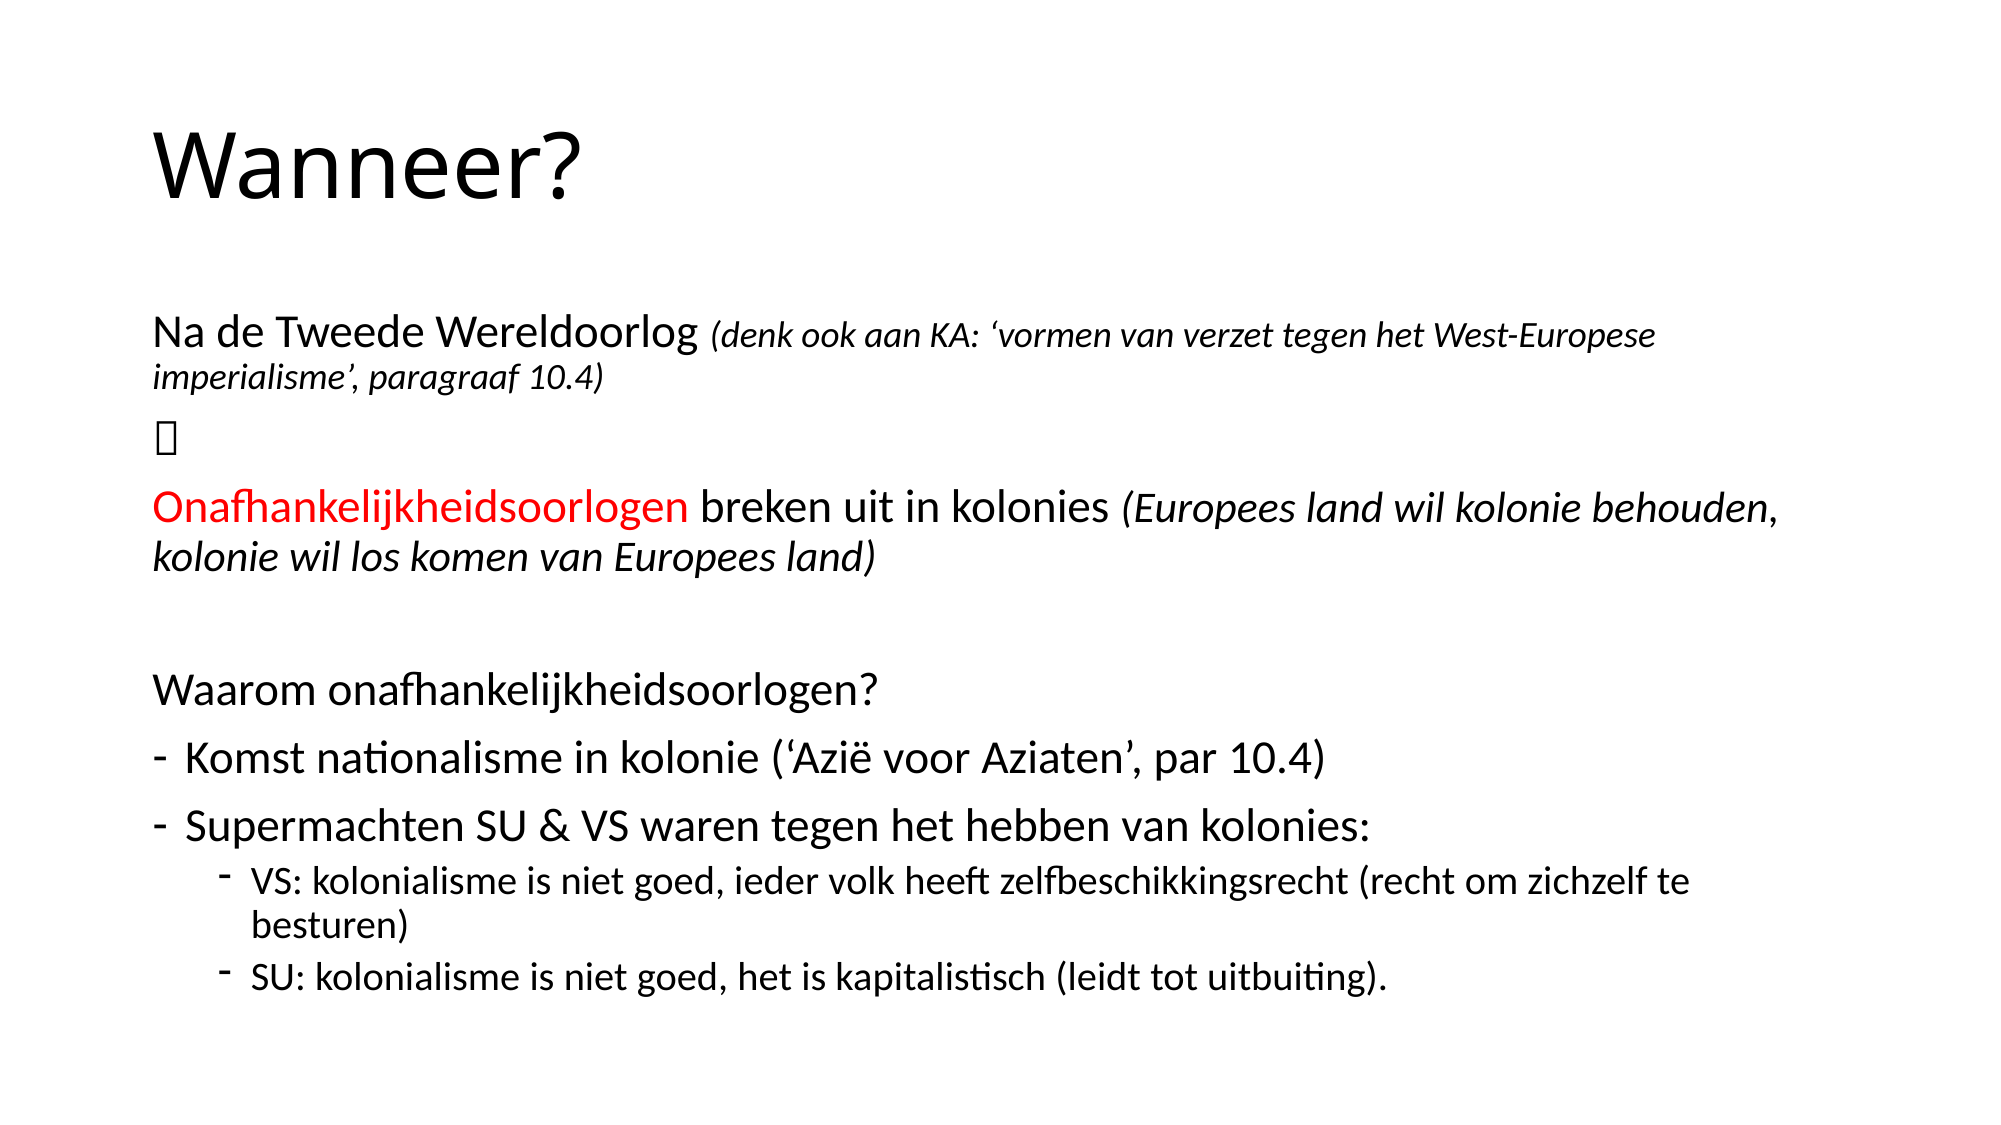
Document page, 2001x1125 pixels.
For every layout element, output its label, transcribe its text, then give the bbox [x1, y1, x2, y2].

list Na de Tweede Wereldoorlog (denk ook aan KA: ‘vormen van verzet tegen het West-Europese imperialisme’, paragraaf 10.4)  Onafhankelijkheidsoorlogen breken uit in kolonies (Europees land wil kolonie behouden, kolonie wil los komen van Europees land) Waarom onafhankelijkheidsoorlogen? Komst nationalisme in kolonie (‘Azië voor Aziaten’, par 10.4) Supermachten SU & VS waren tegen het hebben van kolonies: VS: kolonialisme is niet goed, ieder volk heeft zelfbeschikkingsrecht (recht om zichzelf te besturen) SU: kolonialisme is niet goed, het is kapitalistisch (leidt tot uitbuiting). [137, 299, 1863, 1014]
title Wanneer? [137, 59, 1863, 278]
